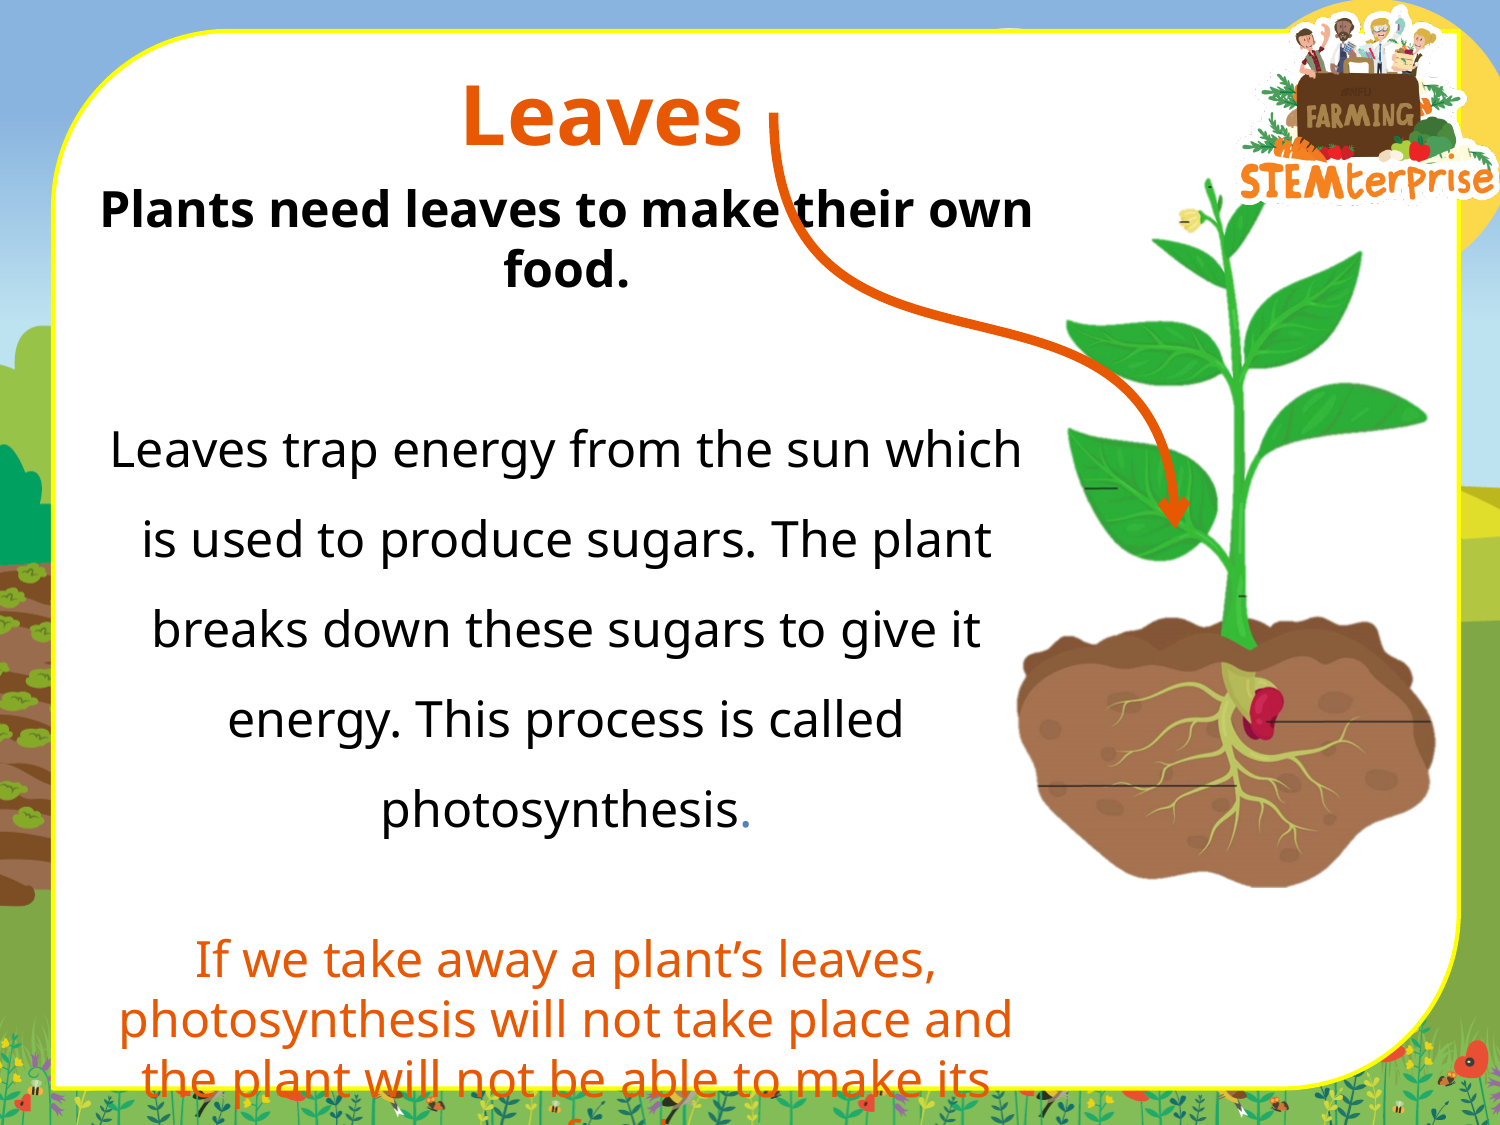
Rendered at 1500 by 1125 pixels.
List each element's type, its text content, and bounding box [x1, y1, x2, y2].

text_box [1058, 896, 1461, 1091]
text_box Leaves [194, 54, 1010, 170]
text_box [765, 119, 1183, 523]
picture [0, 0, 1500, 1125]
text_box Plants need leaves to make their own food. Leaves trap energy from the sun which is used to produce sugars. The plant breaks down these sugars to give it energy. This process is called photosynthesis. If we take away a plant’s leaves, photosynthesis will not take place and the plant will not be able to make its own food. [76, 170, 1058, 1125]
text_box [50, 28, 1228, 1091]
